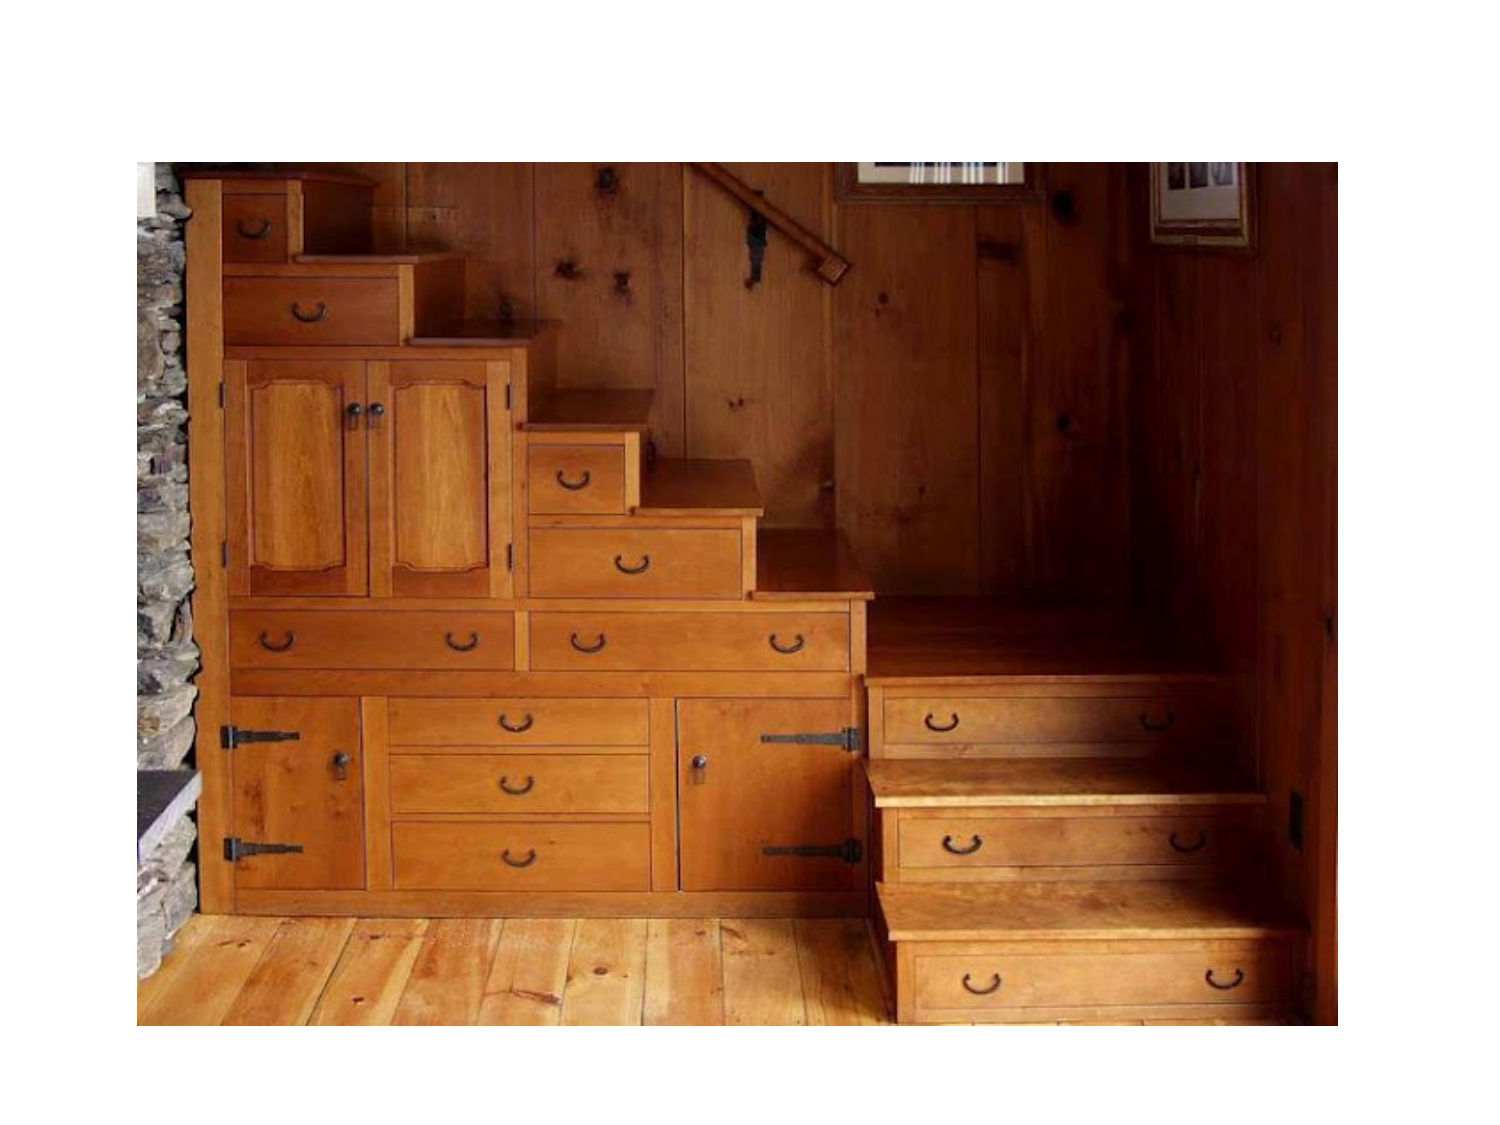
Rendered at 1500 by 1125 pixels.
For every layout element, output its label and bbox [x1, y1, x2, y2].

picture [137, 162, 1338, 1026]
